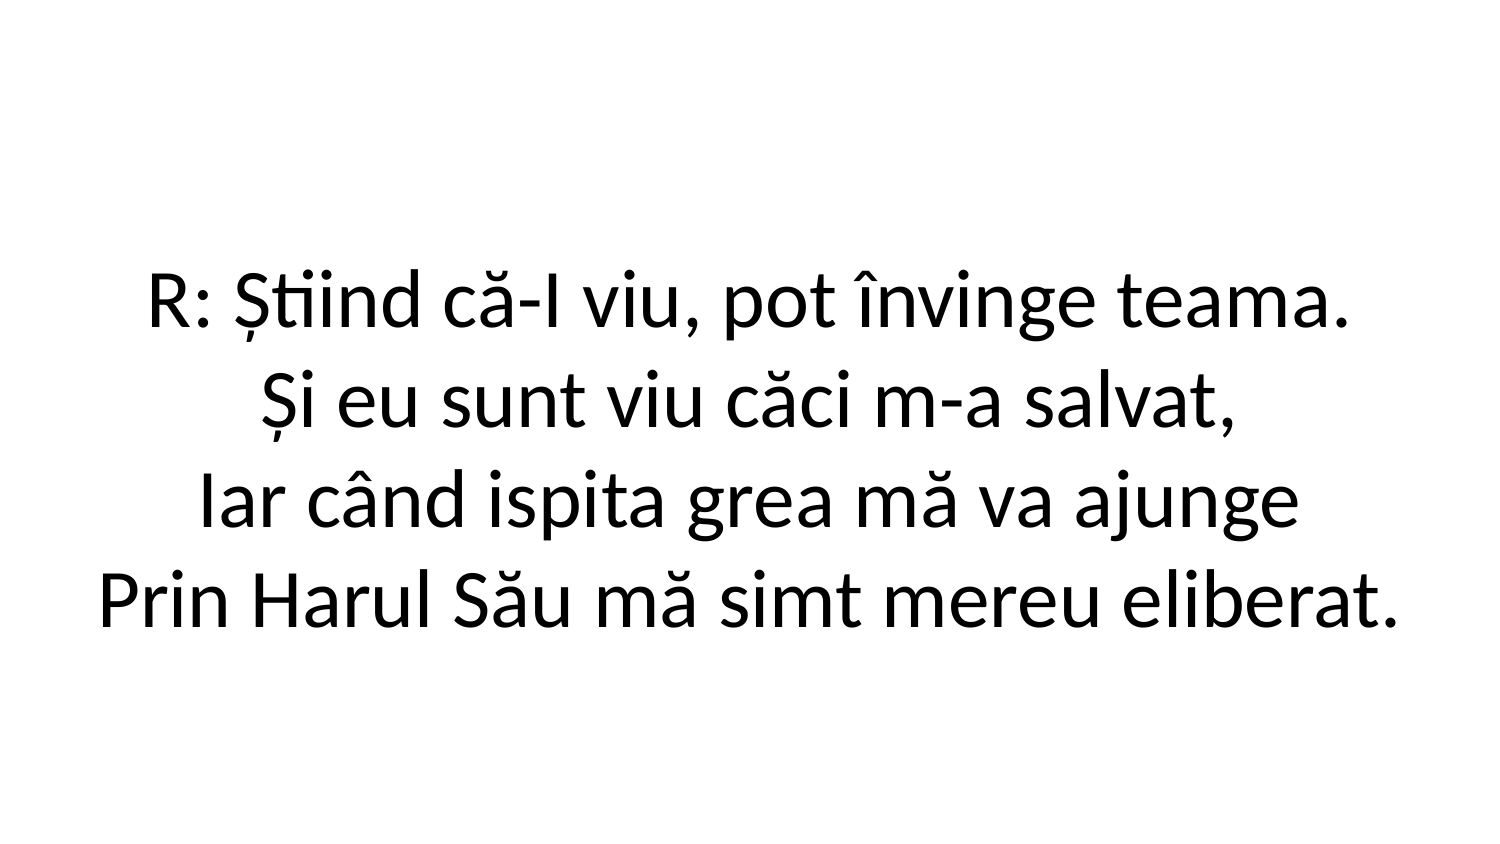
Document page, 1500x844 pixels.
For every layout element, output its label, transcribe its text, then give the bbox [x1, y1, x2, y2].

text_box R: Știind că-I viu, pot învinge teama. Și eu sunt viu căci m-a salvat, Iar când ispita grea mă va ajunge Prin Harul Său mă simt mereu eliberat. [82, 192, 1418, 652]
